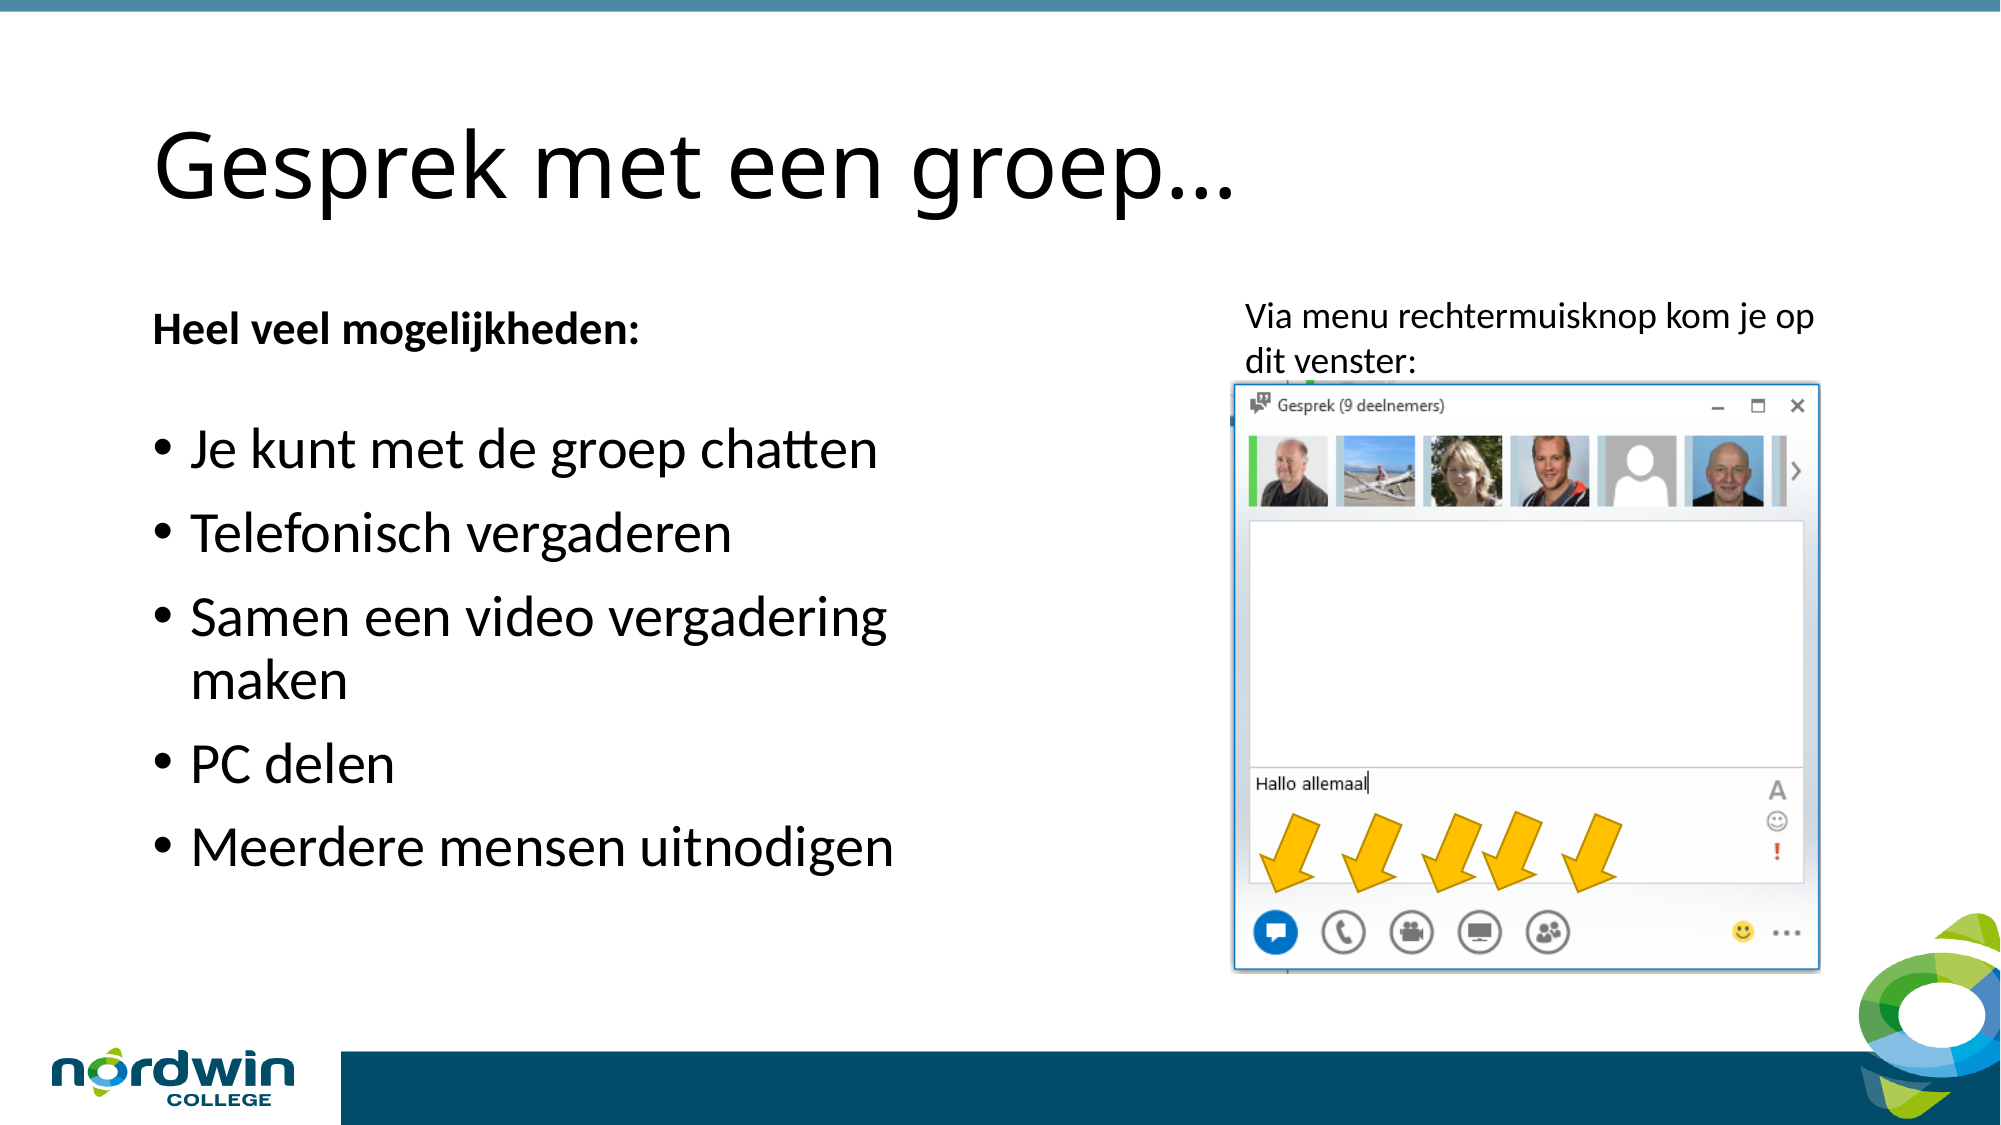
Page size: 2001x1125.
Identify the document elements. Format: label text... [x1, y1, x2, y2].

picture [0, 0, 2001, 1125]
list Je kunt met de groep chatten Telefonisch vergaderen Samen een video vergadering maken PC delen Meerdere mensen uitnodigen [137, 410, 984, 1016]
picture [1862, 1068, 1948, 1118]
title Gesprek met een groep… [137, 59, 1863, 278]
list Heel veel mogelijkheden: [137, 226, 984, 362]
text_box Via menu rechtermuisknop kom je op dit venster: [1230, 283, 1860, 389]
